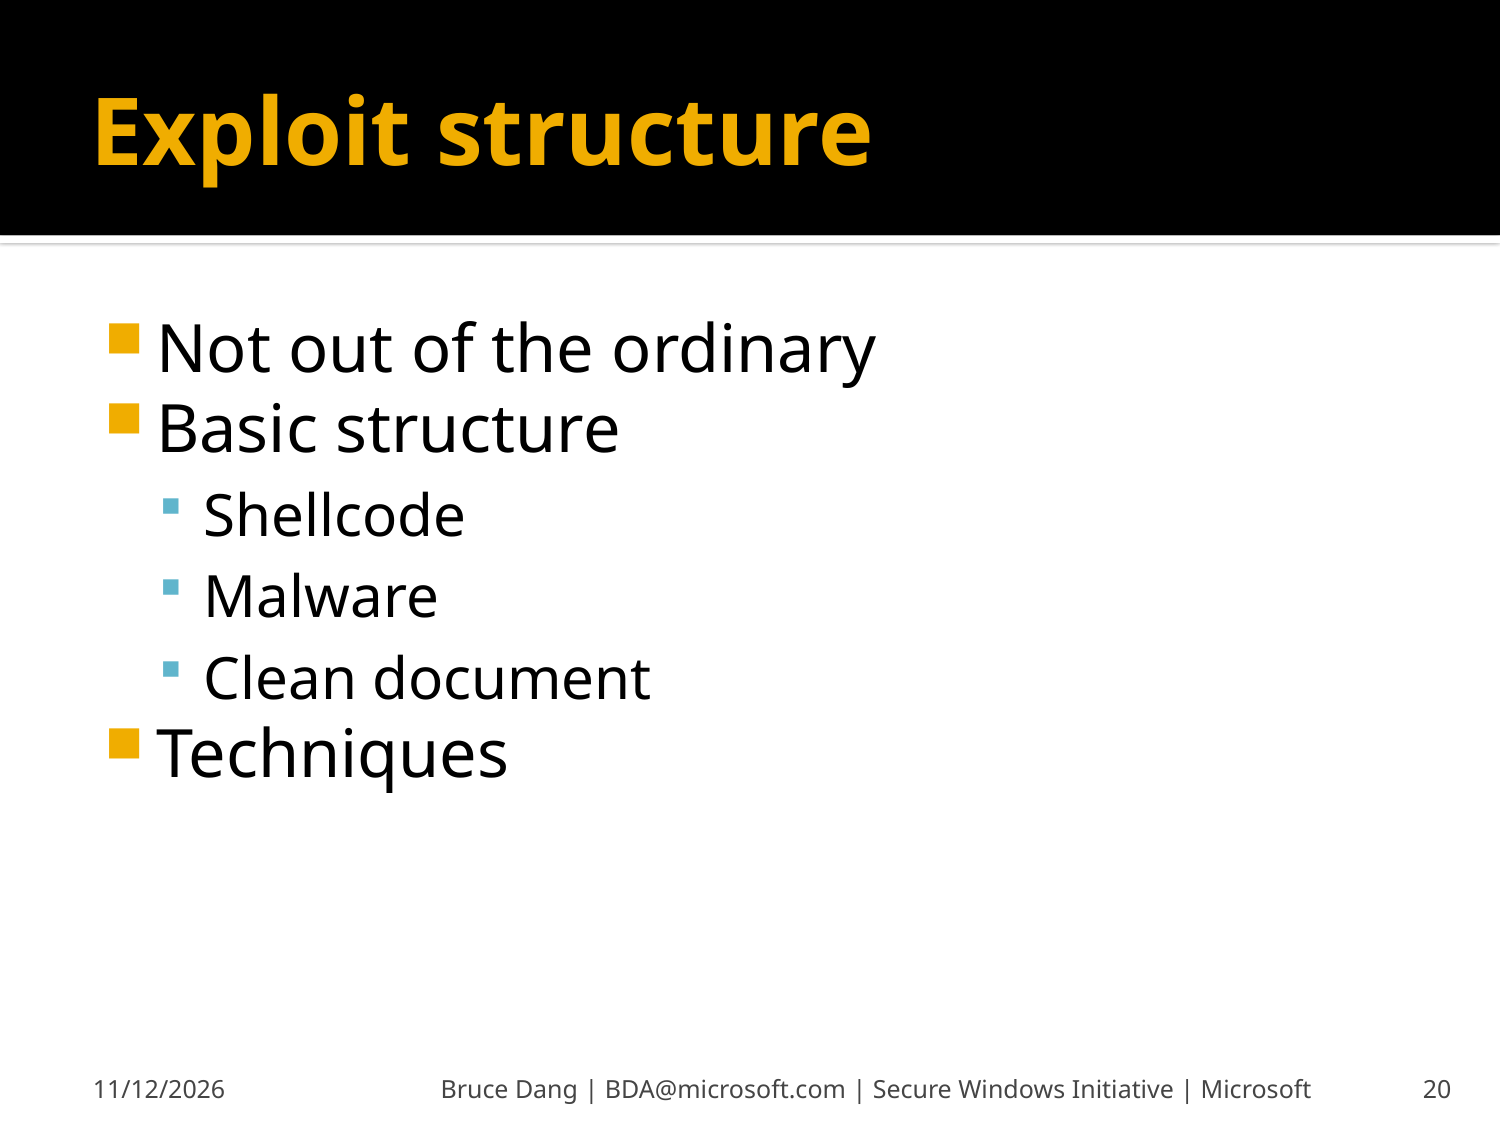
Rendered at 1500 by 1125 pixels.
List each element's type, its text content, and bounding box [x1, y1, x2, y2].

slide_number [75, 1062, 425, 1108]
footer Bruce Dang | BDA@microsoft.com | Secure Windows Initiative | Microsoft [433, 1062, 1337, 1108]
list Not out of the ordinary Basic structure Shellcode Malware Clean document Techniques [75, 291, 1425, 1050]
slide_number 20 [1345, 1062, 1467, 1108]
title Exploit structure [75, 25, 1425, 231]
